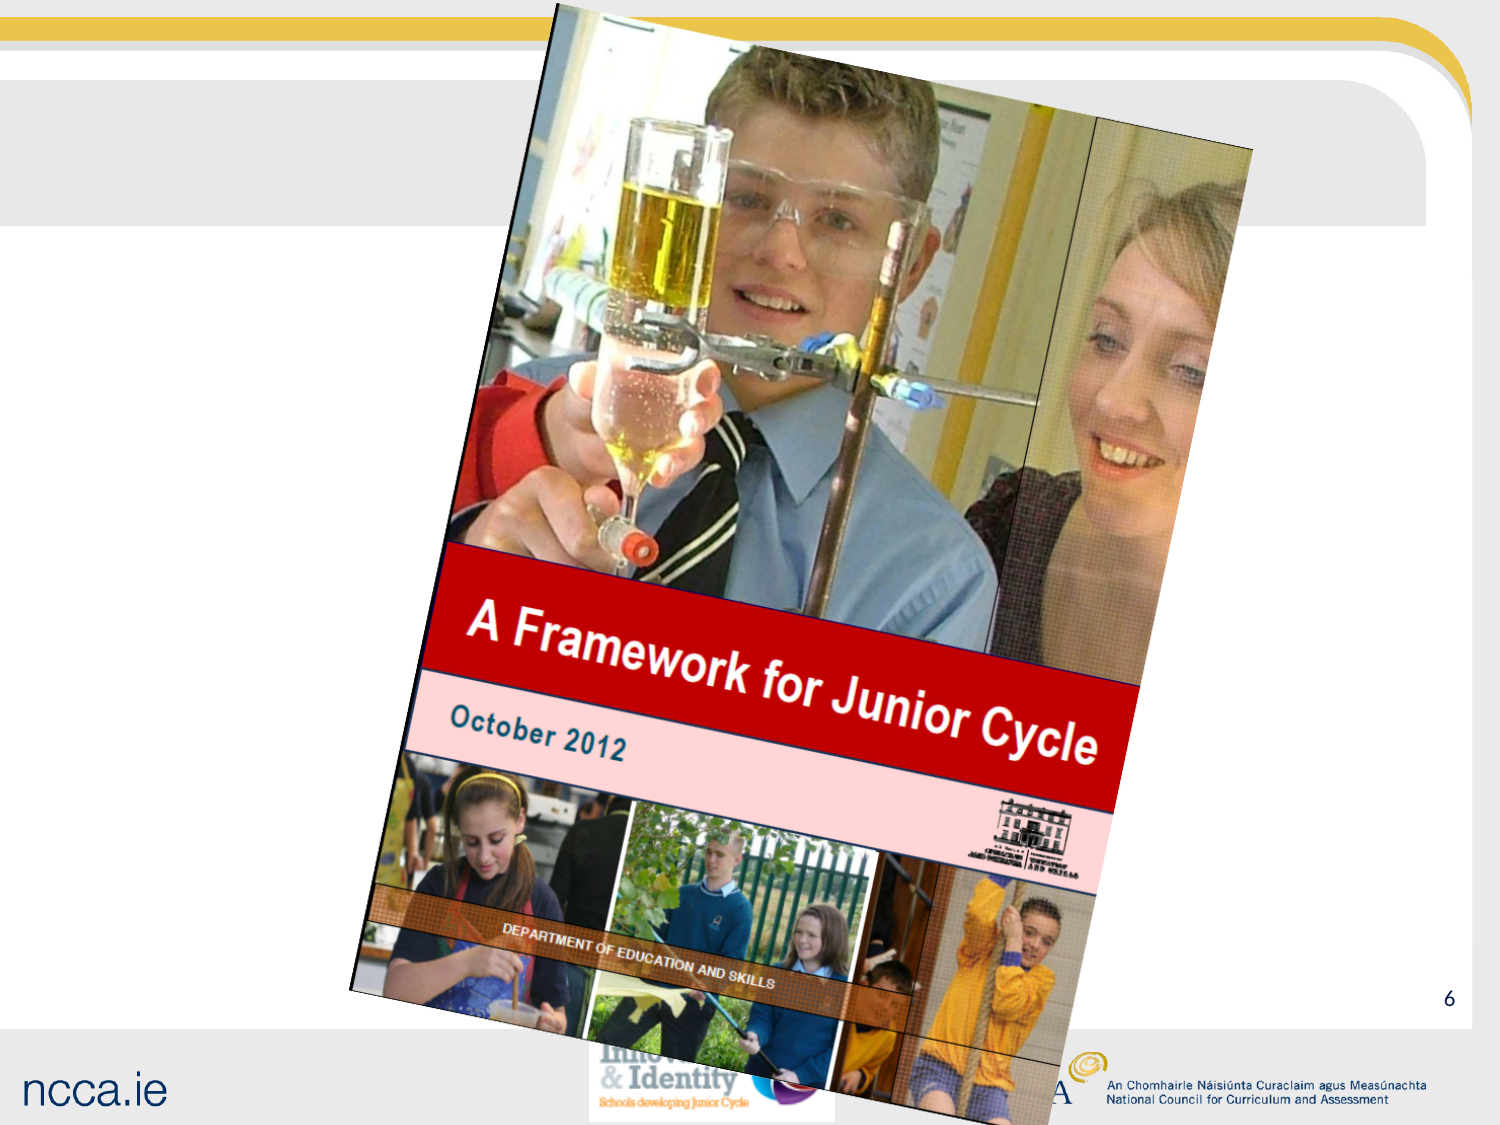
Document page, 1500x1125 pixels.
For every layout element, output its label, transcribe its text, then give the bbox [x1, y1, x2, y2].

picture [0, 0, 1500, 1125]
slide_number 5 [1314, 967, 1471, 1028]
